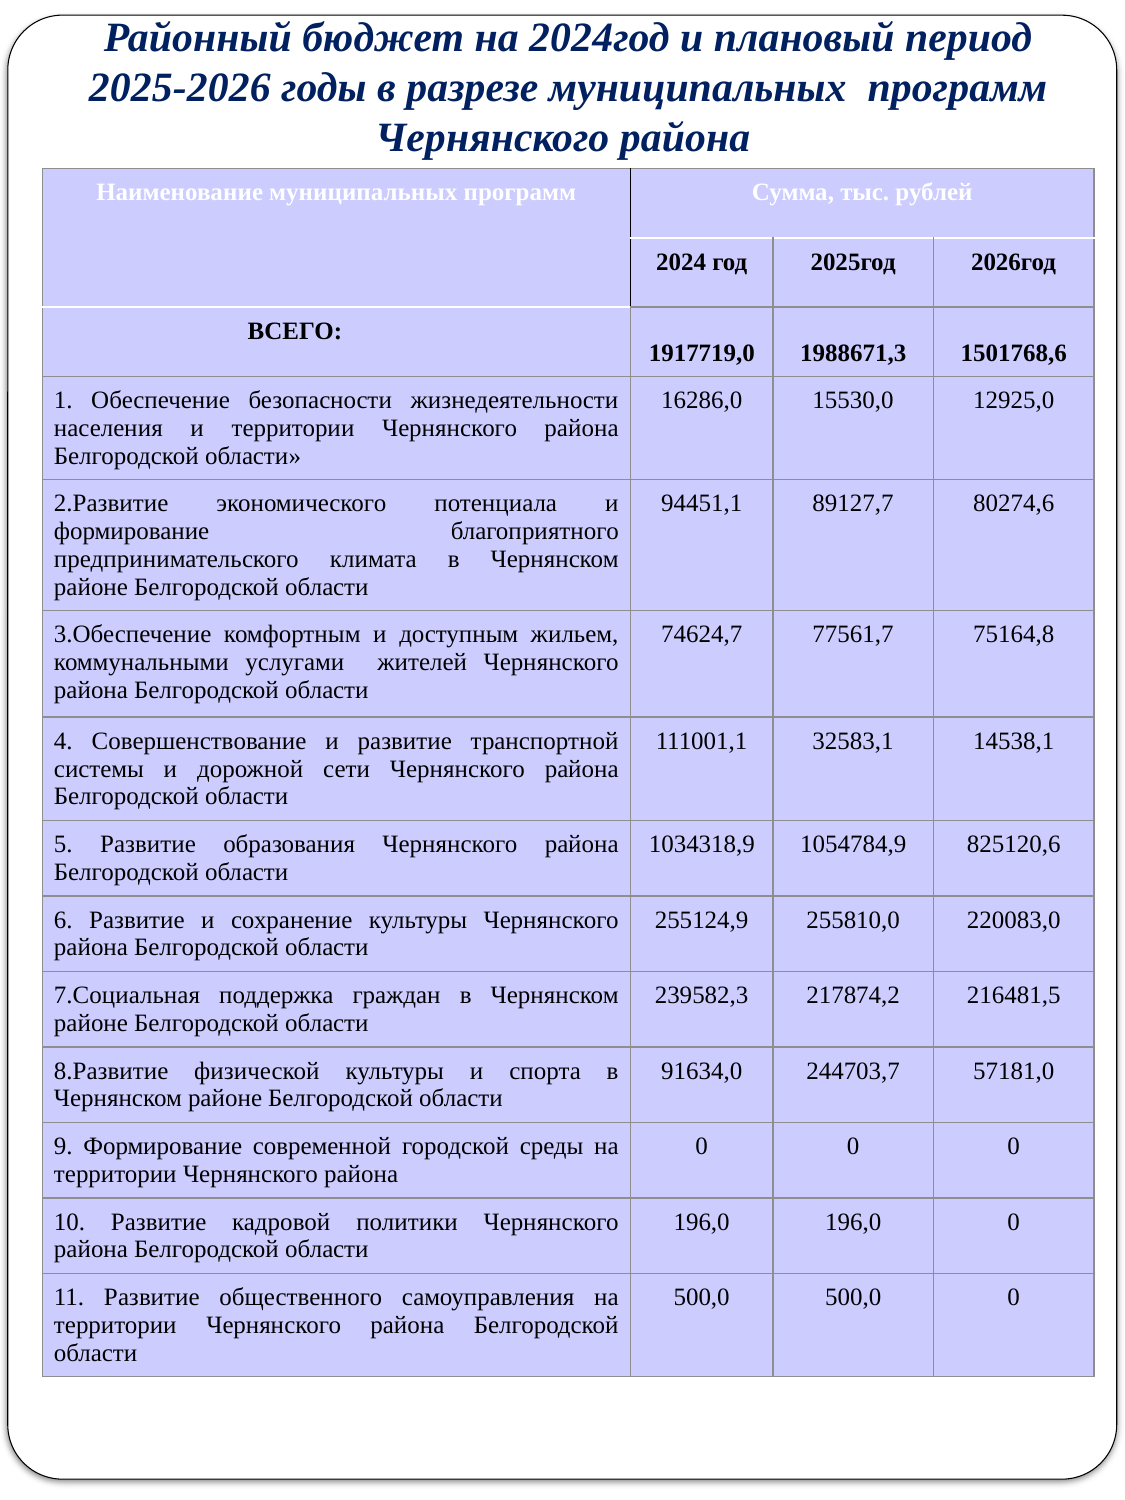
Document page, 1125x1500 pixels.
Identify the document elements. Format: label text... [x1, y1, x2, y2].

table_cell 2.Развитие экономического потенциала и формирование благоприятного предпринимательского климата в Чернянском районе Белгородской области [43, 480, 630, 610]
table_cell 255810,0 [774, 897, 933, 971]
table_cell 74624,7 [631, 611, 772, 716]
table_cell 75164,8 [934, 611, 1093, 716]
table_cell 10. Развитие кадровой политики Чернянского района Белгородской области [43, 1199, 630, 1273]
table_cell 11. Развитие общественного самоуправления на территории Чернянского района Белгородской области [43, 1274, 630, 1376]
table_cell 196,0 [774, 1199, 933, 1273]
table_cell 12925,0 [934, 377, 1093, 479]
table_cell 0 [934, 1199, 1093, 1273]
table_cell 16286,0 [631, 377, 772, 479]
table_cell 4. Совершенствование и развитие транспортной системы и дорожной сети Чернянского района Белгородской области [43, 718, 630, 820]
table_cell 1034318,9 [631, 821, 772, 895]
table_cell 1501768,6 [934, 308, 1093, 376]
table_cell 2025год [774, 239, 933, 306]
table_cell 239582,3 [631, 972, 772, 1046]
table_cell 57181,0 [934, 1048, 1093, 1122]
table_cell 196,0 [631, 1199, 772, 1273]
table_cell 2026год [934, 239, 1093, 306]
table_cell 825120,6 [934, 821, 1093, 895]
table_cell 1917719,0 [631, 308, 772, 376]
table_cell 32583,1 [774, 718, 933, 820]
table_cell 255124,9 [631, 897, 772, 971]
table_cell 217874,2 [774, 972, 933, 1046]
table_cell 89127,7 [774, 480, 933, 610]
table_cell 1. Обеспечение безопасности жизнедеятельности населения и территории Чернянского района Белгородской области» [43, 377, 630, 479]
table_cell ВСЕГО: [43, 308, 630, 376]
table_cell 8.Развитие физической культуры и спорта в Чернянском районе Белгородской области [43, 1048, 630, 1122]
table_cell 6. Развитие и сохранение культуры Чернянского района Белгородской области [43, 897, 630, 971]
table_cell 91634,0 [631, 1048, 772, 1122]
table_cell 244703,7 [774, 1048, 933, 1122]
table_cell 500,0 [774, 1274, 933, 1376]
table_cell 9. Формирование современной городской среды на территории Чернянского района [43, 1123, 630, 1197]
table_cell 216481,5 [934, 972, 1093, 1046]
table_cell 1054784,9 [774, 821, 933, 895]
table_cell 77561,7 [774, 611, 933, 716]
table_cell 2024 год [631, 239, 772, 306]
table_cell 0 [934, 1123, 1093, 1197]
table_cell 14538,1 [934, 718, 1093, 820]
table_cell 80274,6 [934, 480, 1093, 610]
table_cell 1988671,3 [774, 308, 933, 376]
table_cell 5. Развитие образования Чернянского района Белгородской области [43, 821, 630, 895]
table_cell 0 [934, 1274, 1093, 1376]
table_header Наименование муниципальных программ [43, 169, 630, 306]
table_cell 7.Социальная поддержка граждан в Чернянском районе Белгородской области [43, 972, 630, 1046]
table_header Сумма, тыс. рублей [631, 169, 1093, 237]
table_cell 0 [774, 1123, 933, 1197]
table_cell 15530,0 [774, 377, 933, 479]
text_box Районный бюджет на 2024год и плановый период 2025-2026 годы в разрезе муниципальных программ Чернянского района [42, 2, 1094, 168]
table_cell 500,0 [631, 1274, 772, 1376]
table_cell 94451,1 [631, 480, 772, 610]
table_cell 220083,0 [934, 897, 1093, 971]
table_cell 3.Обеспечение комфортным и доступным жильем, коммунальными услугами жителей Чернянского района Белгородской области [43, 611, 630, 716]
table_cell 111001,1 [631, 718, 772, 820]
table_cell 0 [631, 1123, 772, 1197]
